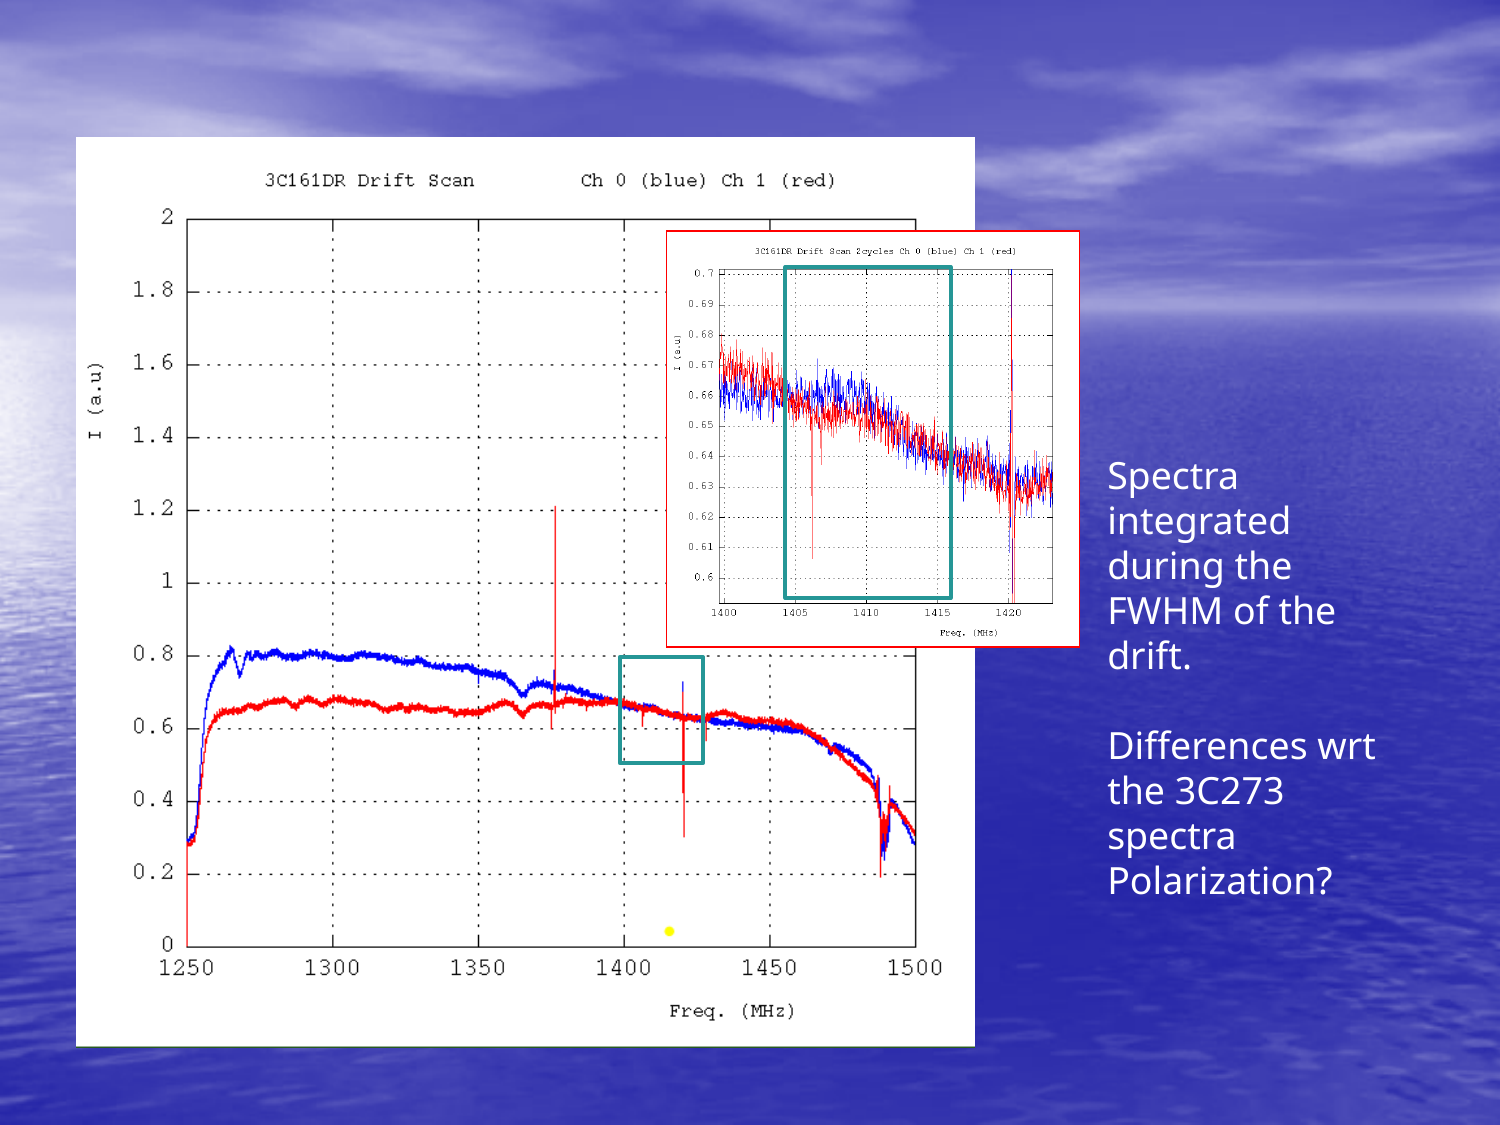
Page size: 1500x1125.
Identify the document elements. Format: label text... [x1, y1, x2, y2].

picture [76, 136, 1080, 1049]
text_box Spectra integrated during the FWHM of the drift. Differences wrt the 3C273 spectra Polarization? [1092, 444, 1430, 910]
